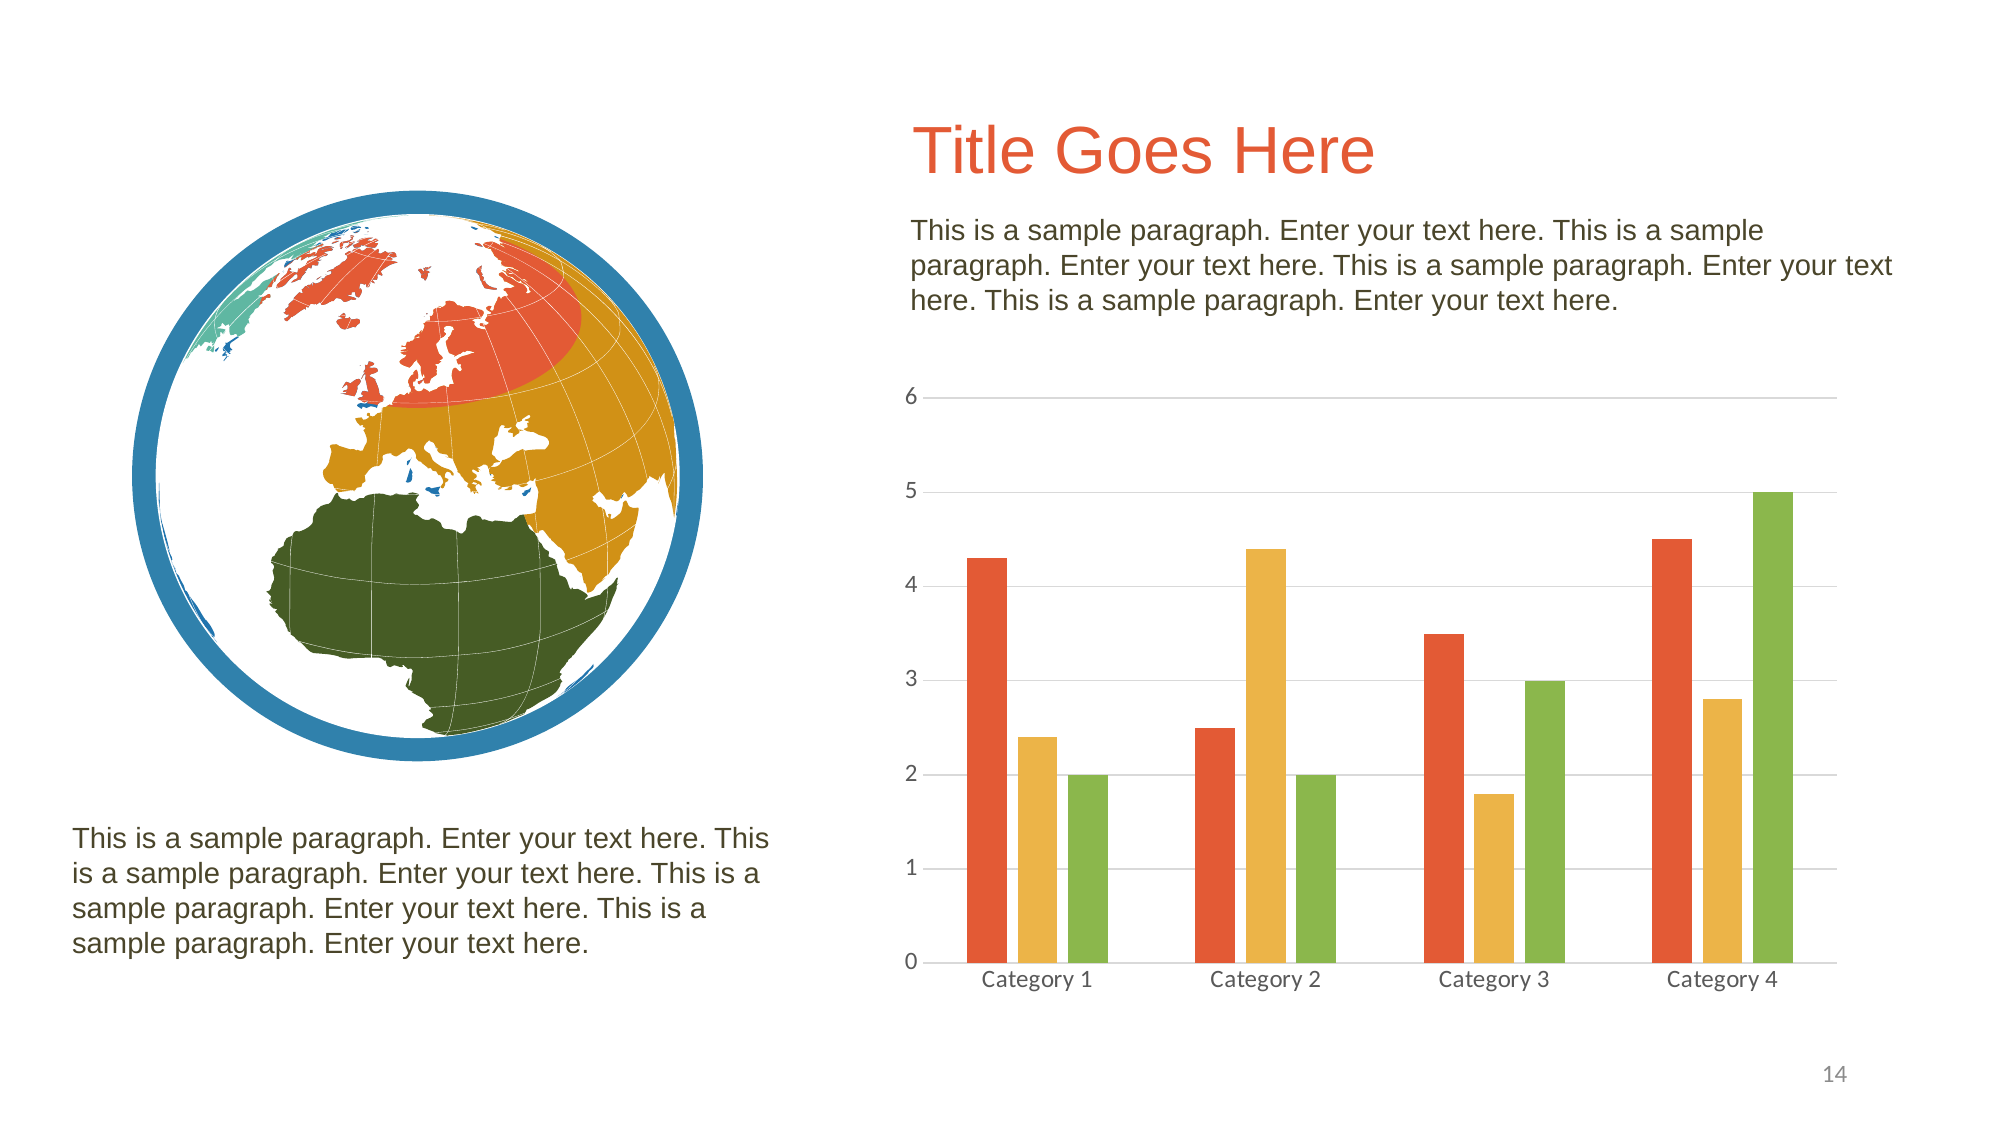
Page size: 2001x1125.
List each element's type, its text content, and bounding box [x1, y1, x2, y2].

text_box Title Goes Here [898, 99, 1392, 194]
text_box This is a sample paragraph. Enter your text here. This is a sample paragraph. Enter your text here. This is a sample paragraph. Enter your text here. This is a sample paragraph. Enter your text here. [57, 812, 801, 967]
chart [885, 372, 1857, 1007]
slide_number 14 [1412, 1042, 1863, 1103]
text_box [85, 143, 750, 809]
text_box This is a sample paragraph. Enter your text here. This is a sample paragraph. Enter your text here. This is a sample paragraph. Enter your text here. This is a sample paragraph. Enter your text here. [895, 204, 1930, 324]
